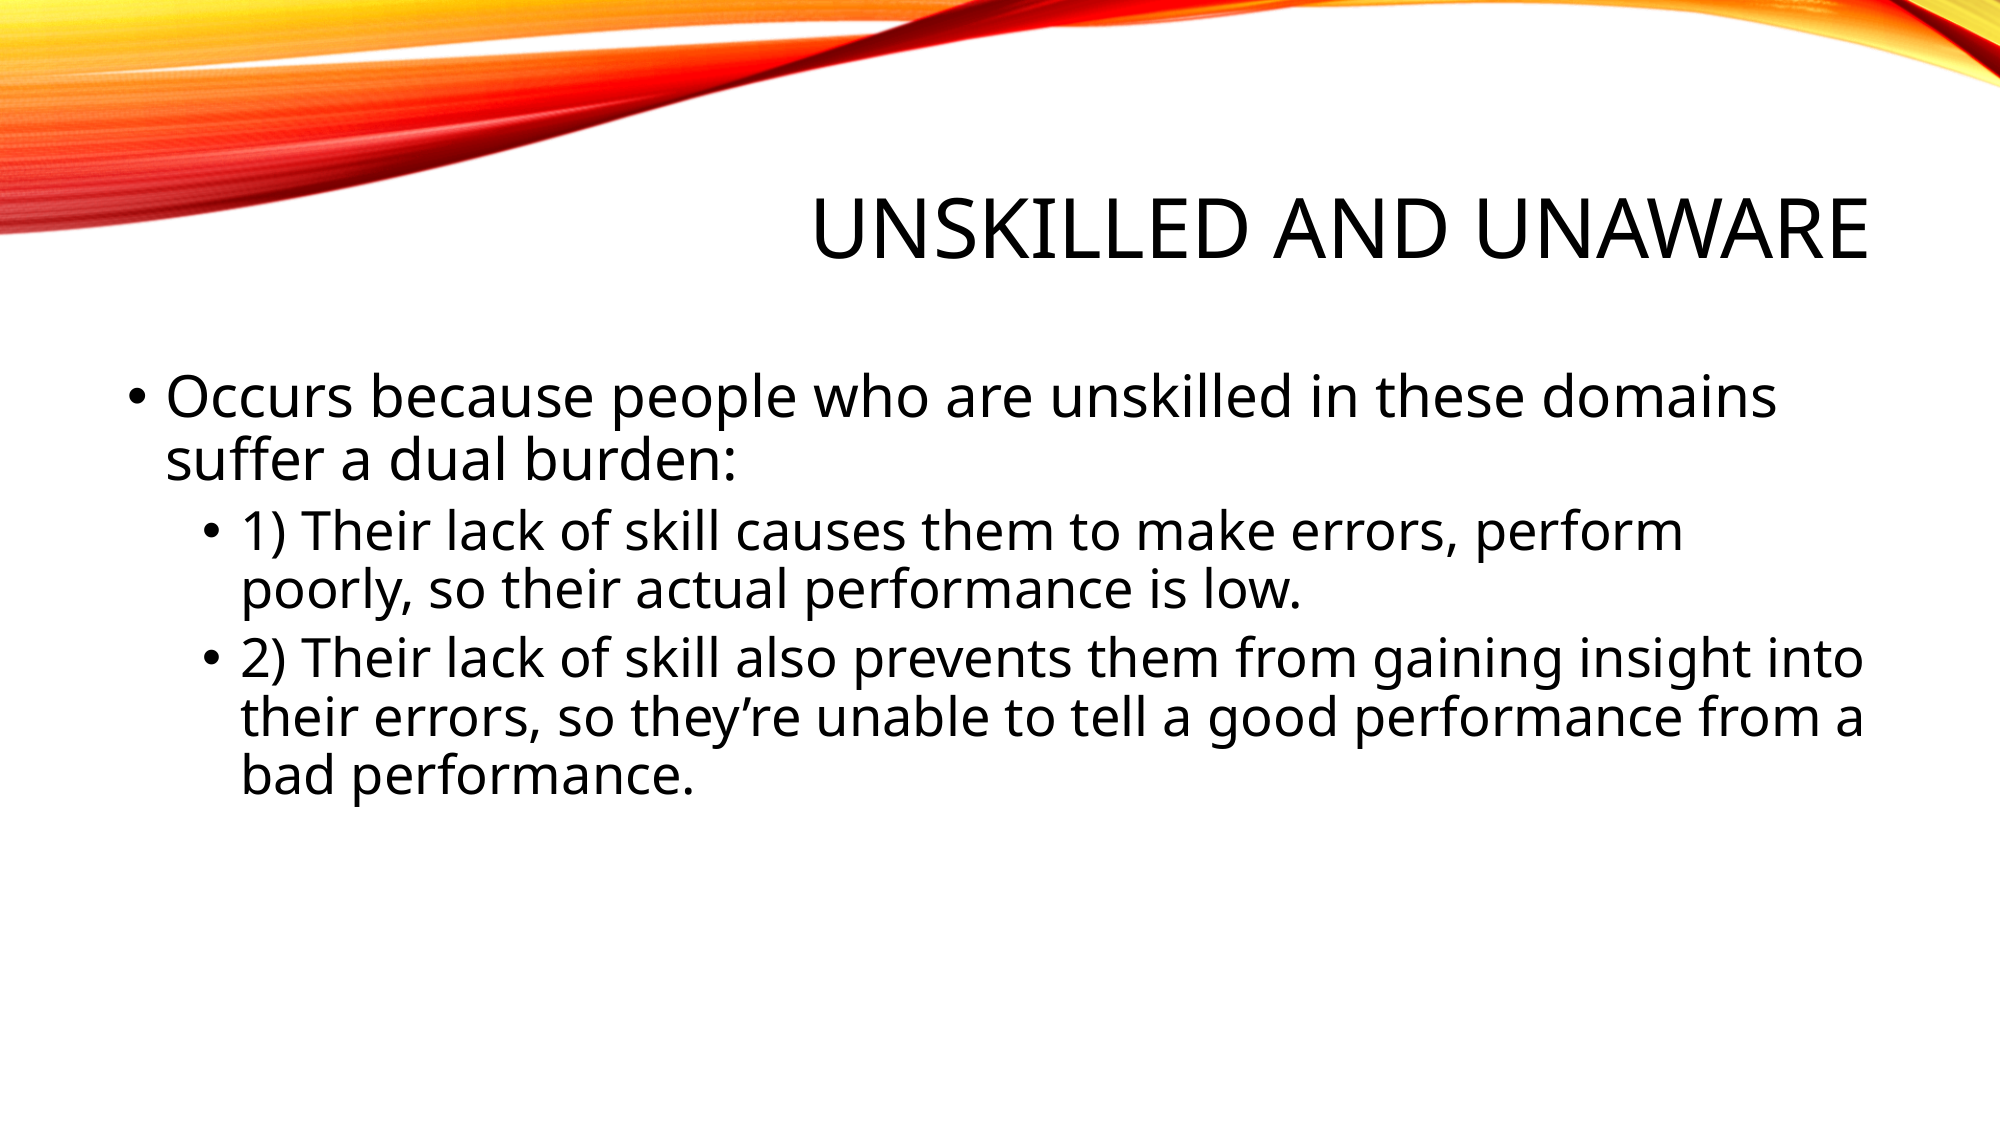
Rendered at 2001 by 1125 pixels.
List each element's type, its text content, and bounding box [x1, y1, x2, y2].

title Unskilled and unaware [474, 125, 1888, 338]
list Occurs because people who are unskilled in these domains suffer a dual burden: 1) Their lack of skill causes them to make errors, perform poorly, so their actual performance is low. 2) Their lack of skill also prevents them from gaining insight into their errors, so they’re unable to tell a good performance from a bad performance. [112, 360, 1888, 1021]
picture [0, 0, 2000, 237]
